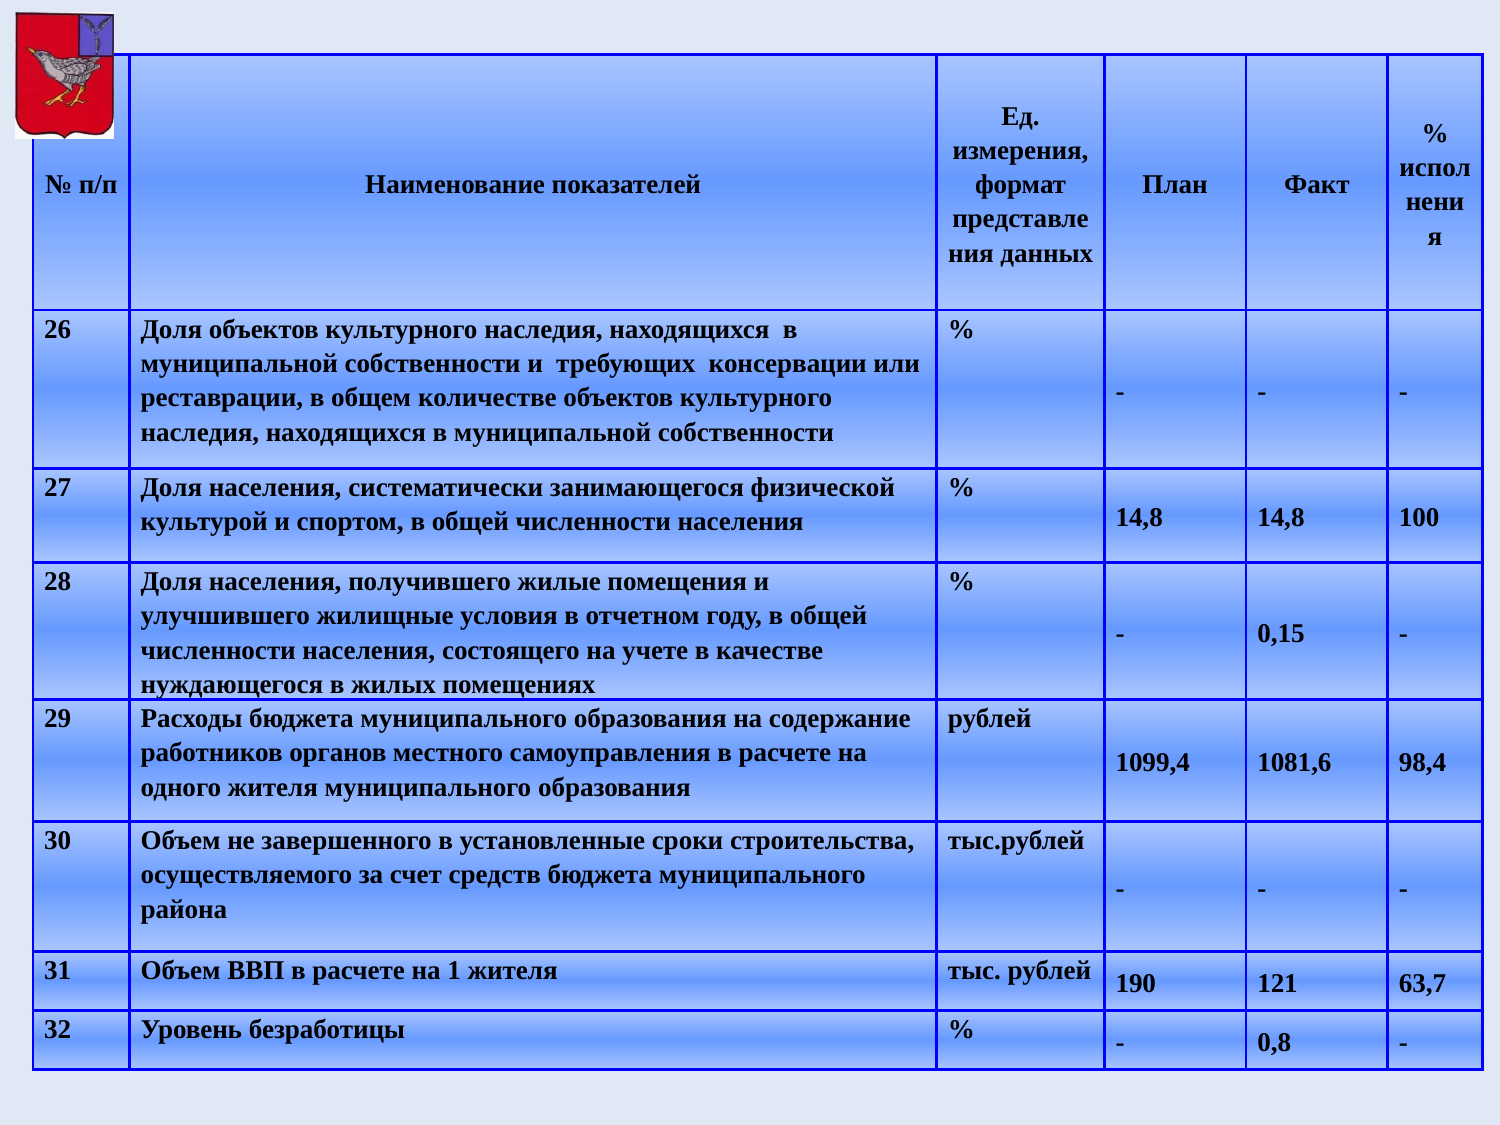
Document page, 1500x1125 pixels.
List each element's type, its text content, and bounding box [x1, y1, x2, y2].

table_cell - [1247, 823, 1386, 950]
table_cell 31 [34, 953, 128, 1009]
table_header Ед. измерения, формат представления данных [938, 56, 1103, 309]
table_cell - [1389, 823, 1481, 950]
table_cell тыс. рублей [938, 953, 1103, 1009]
table_cell 0,8 [1247, 1012, 1386, 1068]
table_cell % [938, 311, 1103, 467]
table_cell - [1389, 1012, 1481, 1068]
table_cell - [1106, 564, 1245, 698]
table_cell - [1247, 311, 1386, 467]
table_cell 28 [34, 564, 128, 698]
table_cell Доля населения, систематически занимающегося физической культурой и спортом, в общей численности населения [131, 470, 935, 561]
table_cell Уровень безработицы [131, 1012, 935, 1068]
table_cell - [1389, 311, 1481, 467]
table_header % исполнения [1389, 56, 1481, 309]
table_cell 98,4 [1389, 701, 1481, 820]
table_cell Объем ВВП в расчете на 1 жителя [131, 953, 935, 1009]
table_cell 190 [1106, 953, 1245, 1009]
table_cell Объем не завершенного в установленные сроки строительства, осуществляемого за счет средств бюджета муниципального района [131, 823, 935, 950]
table_cell 14,8 [1247, 470, 1386, 561]
table_cell - [1106, 311, 1245, 467]
table_cell % [938, 564, 1103, 698]
table_cell 1099,4 [1106, 701, 1245, 820]
table_cell Расходы бюджета муниципального образования на содержание работников органов местного самоуправления в расчете на одного жителя муниципального образования [131, 701, 935, 820]
table_cell 32 [34, 1012, 128, 1068]
table_cell 0,15 [1247, 564, 1386, 698]
table_cell % [938, 1012, 1103, 1068]
table_header Наименование показателей [131, 56, 935, 309]
table_cell 121 [1247, 953, 1386, 1009]
table_cell рублей [938, 701, 1103, 820]
picture [14, 12, 114, 139]
table_cell - [1389, 564, 1481, 698]
table_header Факт [1247, 56, 1386, 309]
table_header План [1106, 56, 1245, 309]
table_header № п/п [34, 56, 128, 309]
table_cell Доля населения, получившего жилые помещения и улучшившего жилищные условия в отчетном году, в общей численности населения, состоящего на учете в качестве нуждающегося в жилых помещениях [131, 564, 935, 698]
table_cell 1081,6 [1247, 701, 1386, 820]
table_cell 14,8 [1106, 470, 1245, 561]
table_cell % [938, 470, 1103, 561]
table_cell 29 [34, 701, 128, 820]
table_cell 26 [34, 311, 128, 467]
table_cell - [1106, 823, 1245, 950]
table_cell - [1106, 1012, 1245, 1068]
table_cell Доля объектов культурного наследия, находящихся в муниципальной собственности и требующих консервации или реставрации, в общем количестве объектов культурного наследия, находящихся в муниципальной собственности [131, 311, 935, 467]
table_cell 30 [34, 823, 128, 950]
table_cell 27 [34, 470, 128, 561]
table_cell 100 [1389, 470, 1481, 561]
table_cell тыс.рублей [938, 823, 1103, 950]
table_cell 63,7 [1389, 953, 1481, 1009]
